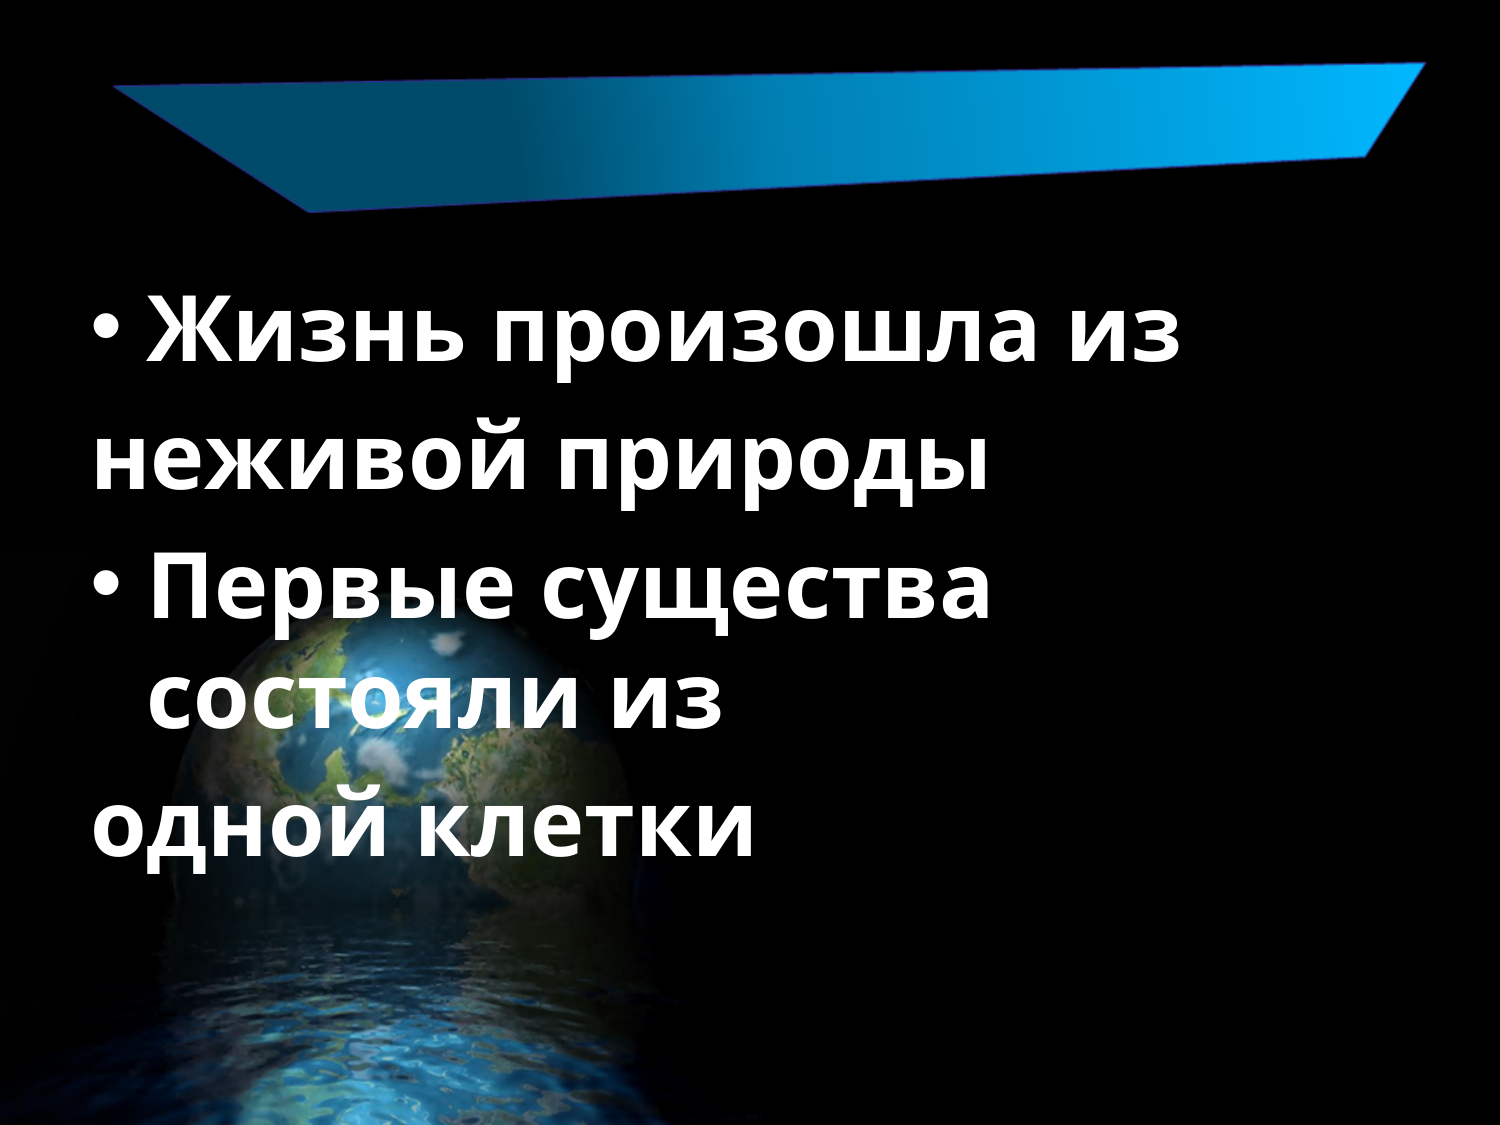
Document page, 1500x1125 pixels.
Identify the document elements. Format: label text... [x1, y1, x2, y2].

list Жизнь произошла из неживой природы Первые существа состояли из одной клетки [74, 262, 1426, 1006]
picture [0, 0, 1500, 1125]
